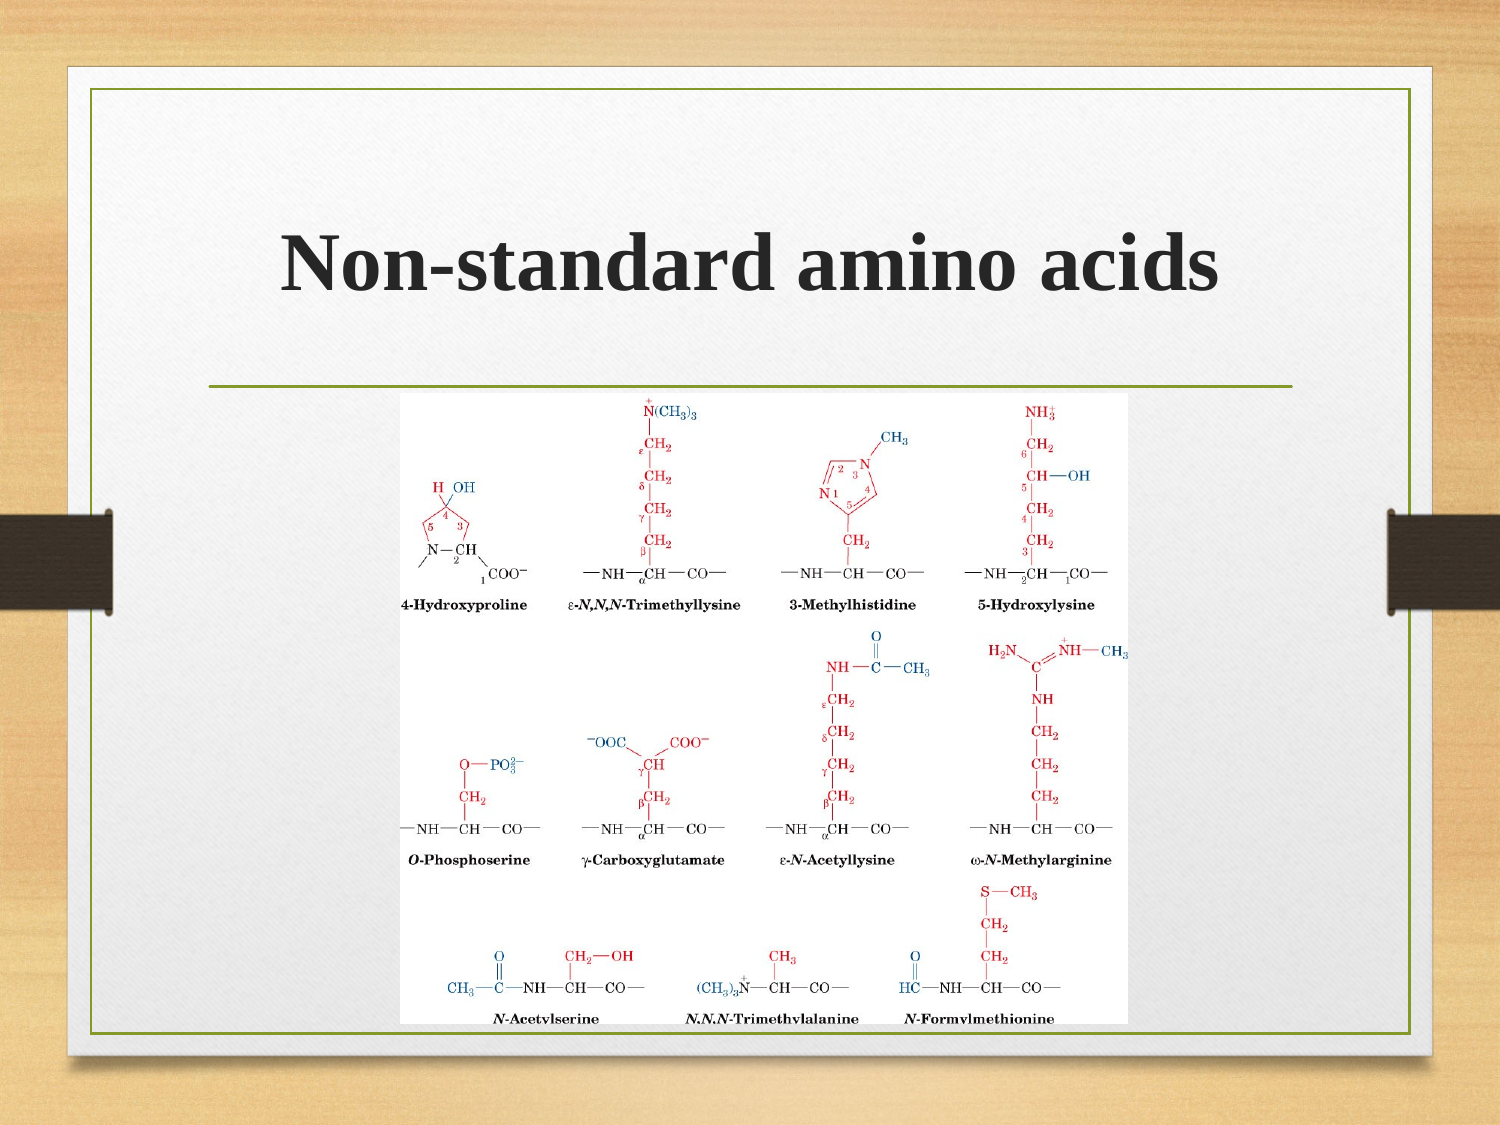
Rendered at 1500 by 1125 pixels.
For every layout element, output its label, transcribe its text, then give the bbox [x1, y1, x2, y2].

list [400, 393, 1128, 1024]
title Non-standard amino acids [193, 150, 1309, 365]
picture [0, 0, 1500, 1125]
